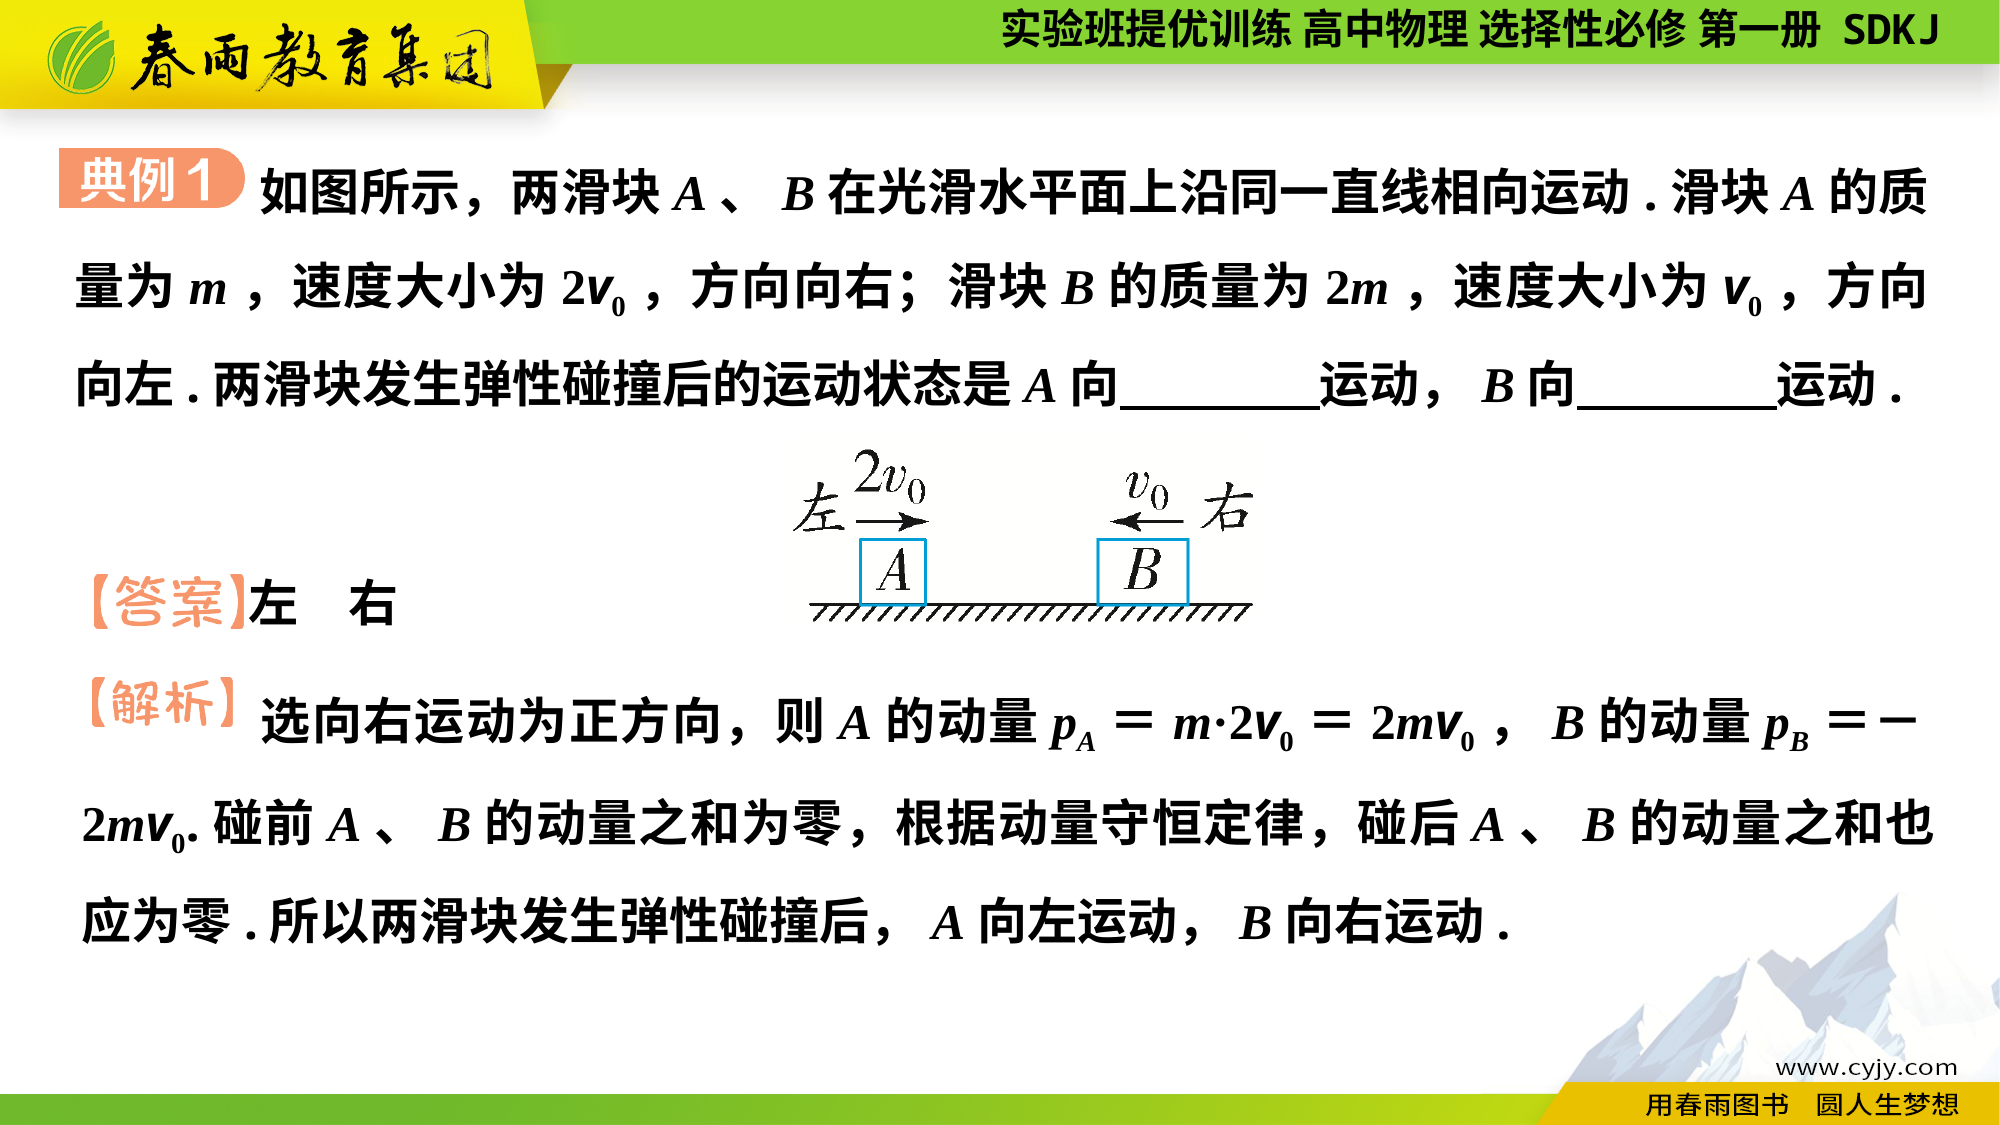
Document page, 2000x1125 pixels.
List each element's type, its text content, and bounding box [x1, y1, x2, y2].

text_box 选向右运动为正方向，则A的动量pA＝m·2v0＝2mv0，B的动量pB＝－2mv0.碰前A、B的动量之和为零，根据动量守恒定律，碰后A、B的动量之和也应为零.所以两滑块发生弹性碰撞后，A向左运动，B向右运动. [66, 647, 1951, 958]
list 如图所示，两滑块A、B在光滑水平面上沿同一直线相向运动.滑块A的质量为m，速度大小为2v0，方向向右；滑块B的质量为2m，速度大小为v0，方向向左.两滑块发生弹性碰撞后的运动状态是A向 运动，B向 运动. [59, 122, 1944, 399]
text_box 左 右 [233, 564, 414, 639]
picture [0, 0, 2000, 1125]
